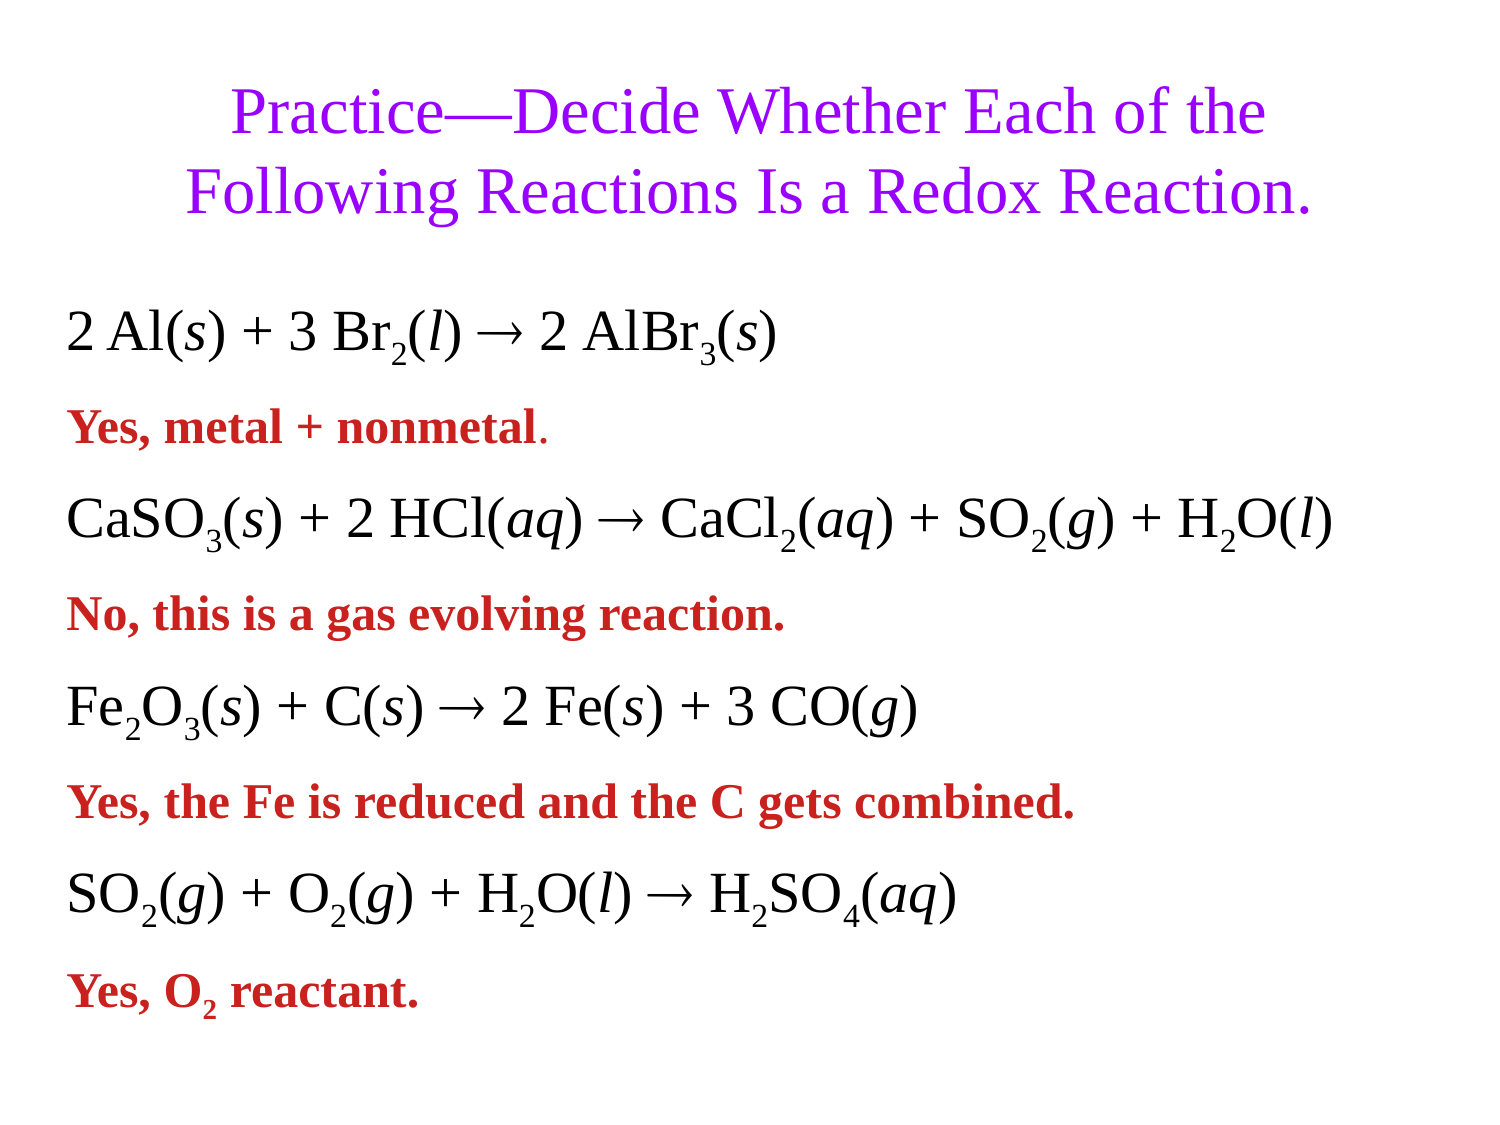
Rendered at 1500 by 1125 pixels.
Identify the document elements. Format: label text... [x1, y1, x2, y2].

text_box 2 Al(s) + 3 Br2(l)  2 AlBr3(s) Yes, metal + nonmetal. CaSO3(s) + 2 HCl(aq)  CaCl2(aq) + SO2(g) + H2O(l) No, this is a gas evolving reaction. Fe2O3(s) + C(s)  2 Fe(s) + 3 CO(g) Yes, the Fe is reduced and the C gets combined. SO2(g) + O2(g) + H2O(l)  H2SO4(aq) Yes, O2 reactant. [51, 272, 1462, 1033]
text_box Practice—Decide Whether Each of the Following Reactions Is a Redox Reaction. [112, 52, 1388, 241]
